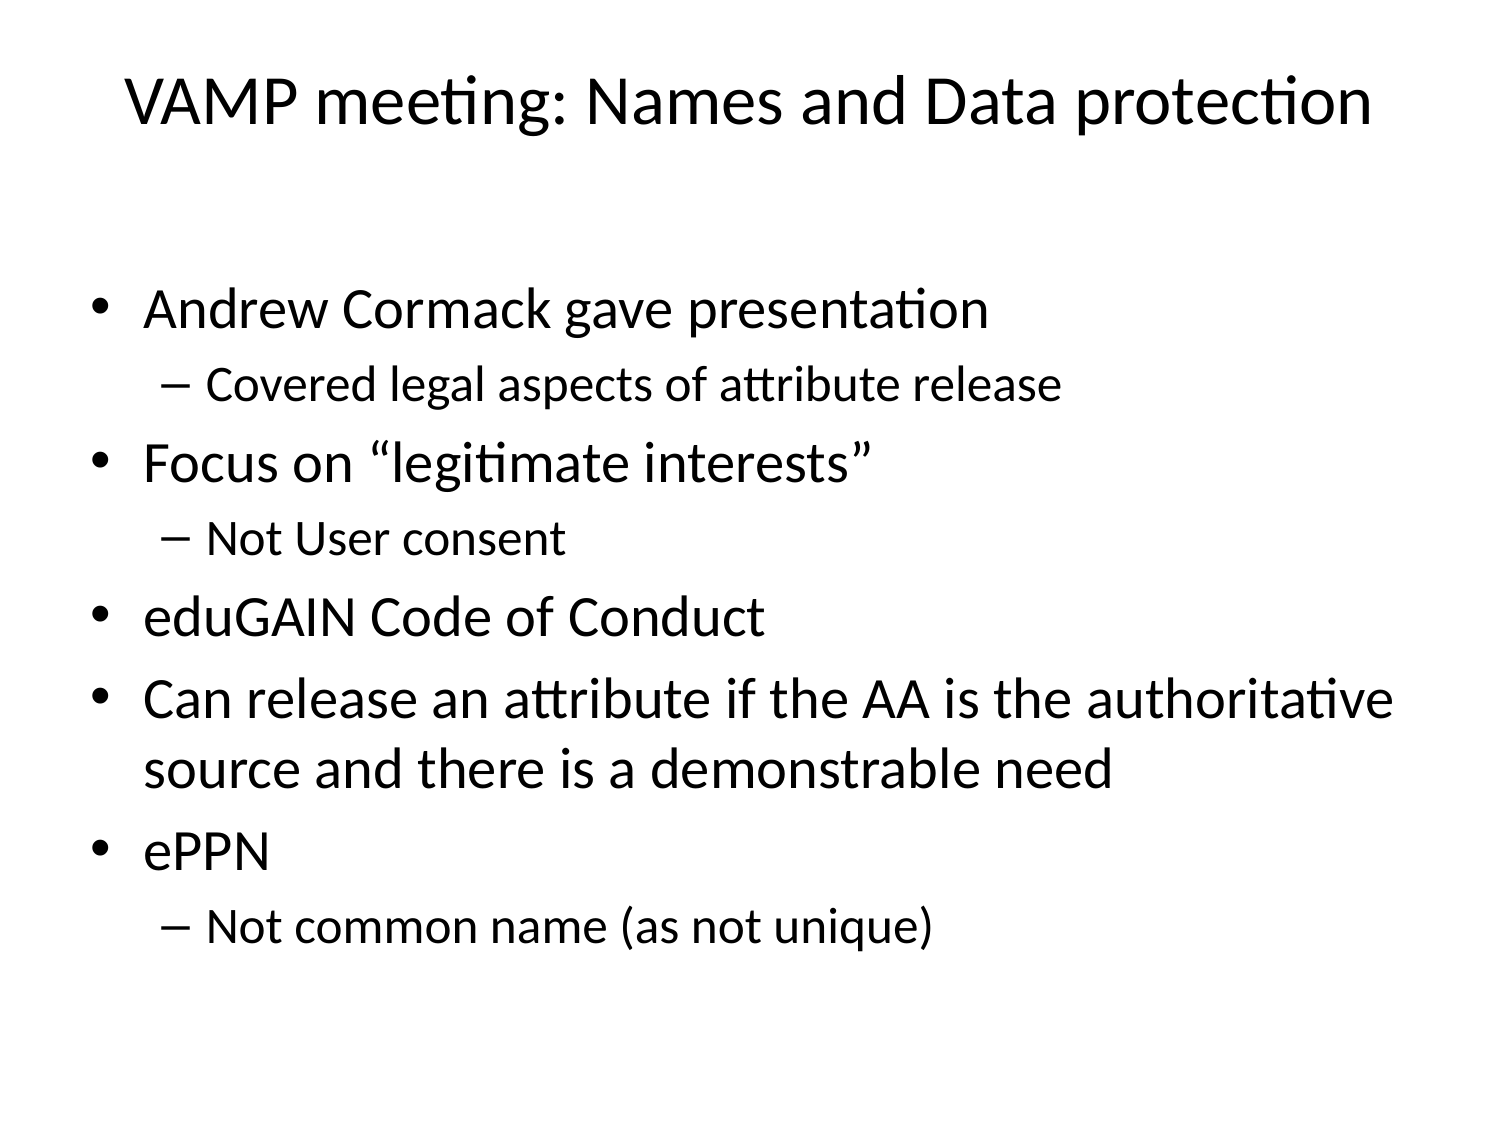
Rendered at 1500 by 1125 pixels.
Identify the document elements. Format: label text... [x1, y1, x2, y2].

title VAMP meeting: Names and Data protection [75, 45, 1425, 233]
list Andrew Cormack gave presentation Covered legal aspects of attribute release Focus on “legitimate interests” Not User consent eduGAIN Code of Conduct Can release an attribute if the AA is the authoritative source and there is a demonstrable need ePPN Not common name (as not unique) [75, 262, 1425, 1005]
